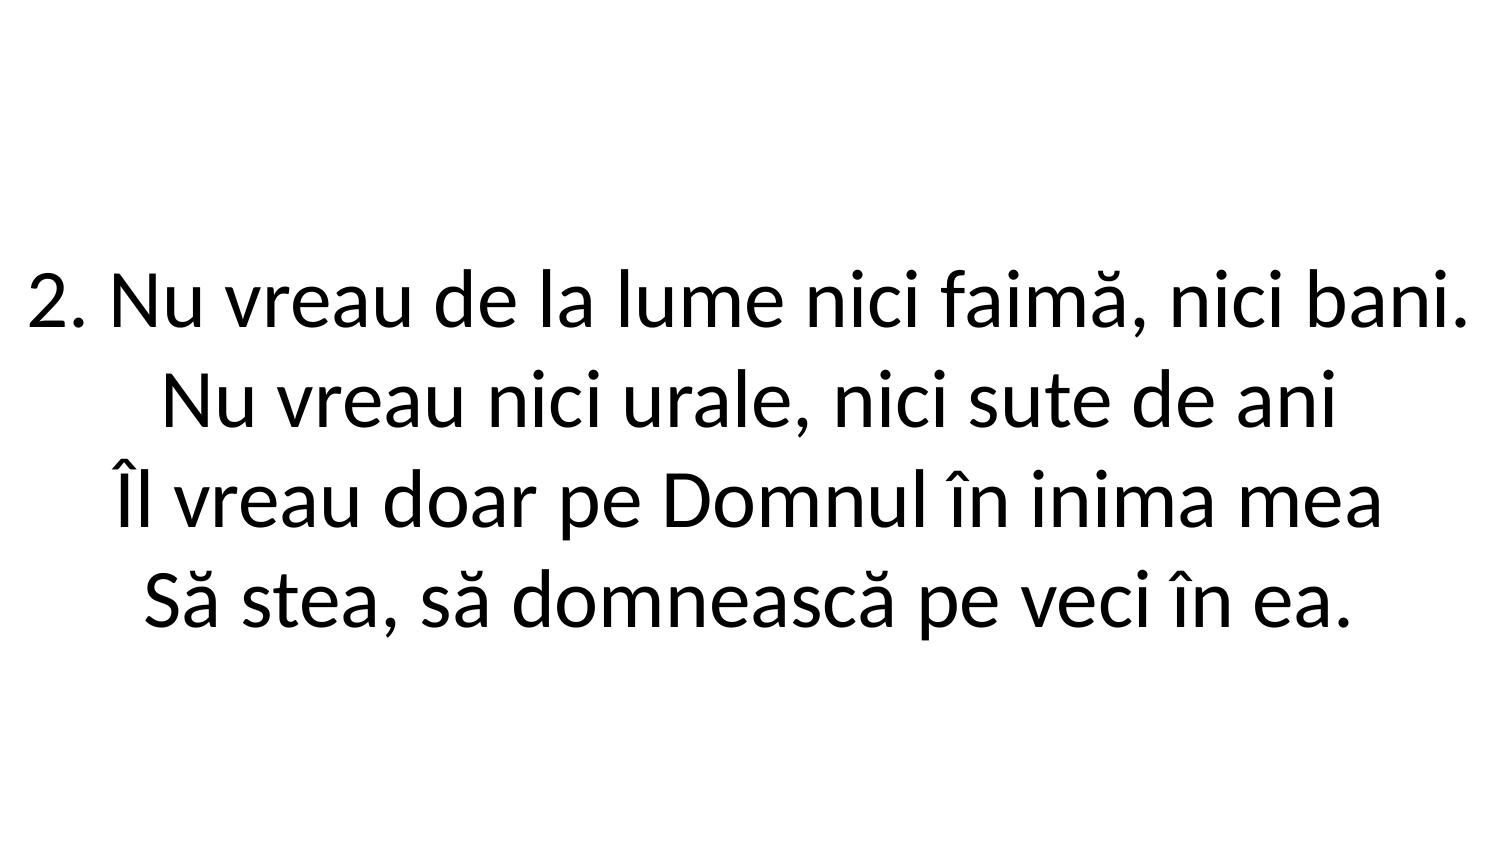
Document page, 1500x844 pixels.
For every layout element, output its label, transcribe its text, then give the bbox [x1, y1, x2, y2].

text_box 2. Nu vreau de la lume nici faimă, nici bani. Nu vreau nici urale, nici sute de ani Îl vreau doar pe Domnul în inima mea Să stea, să domnească pe veci în ea. [11, 192, 1489, 652]
